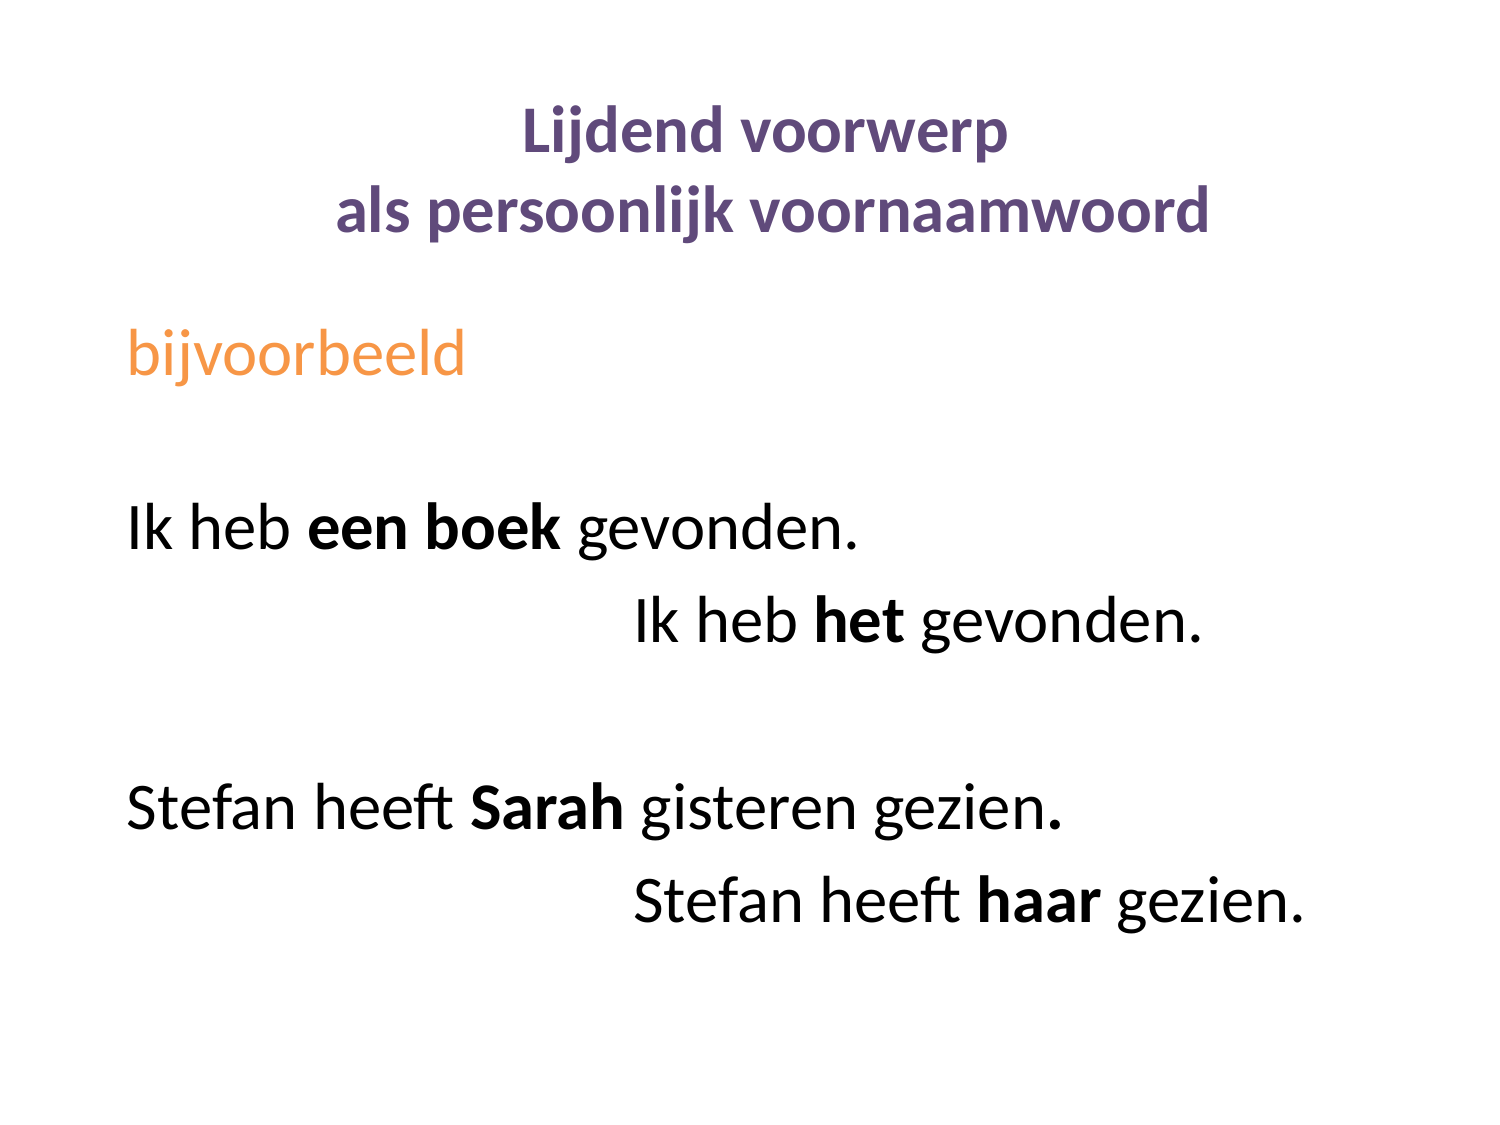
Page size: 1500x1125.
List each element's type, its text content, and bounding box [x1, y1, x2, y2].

text_box Lijdend voorwerp als persoonlijk voornaamwoord [112, 78, 1435, 208]
text_box bijvoorbeeld Ik heb een boek gevonden. Ik heb het gevonden. Stefan heeft Sarah gisteren gezien. Stefan heeft haar gezien. [112, 208, 1388, 988]
